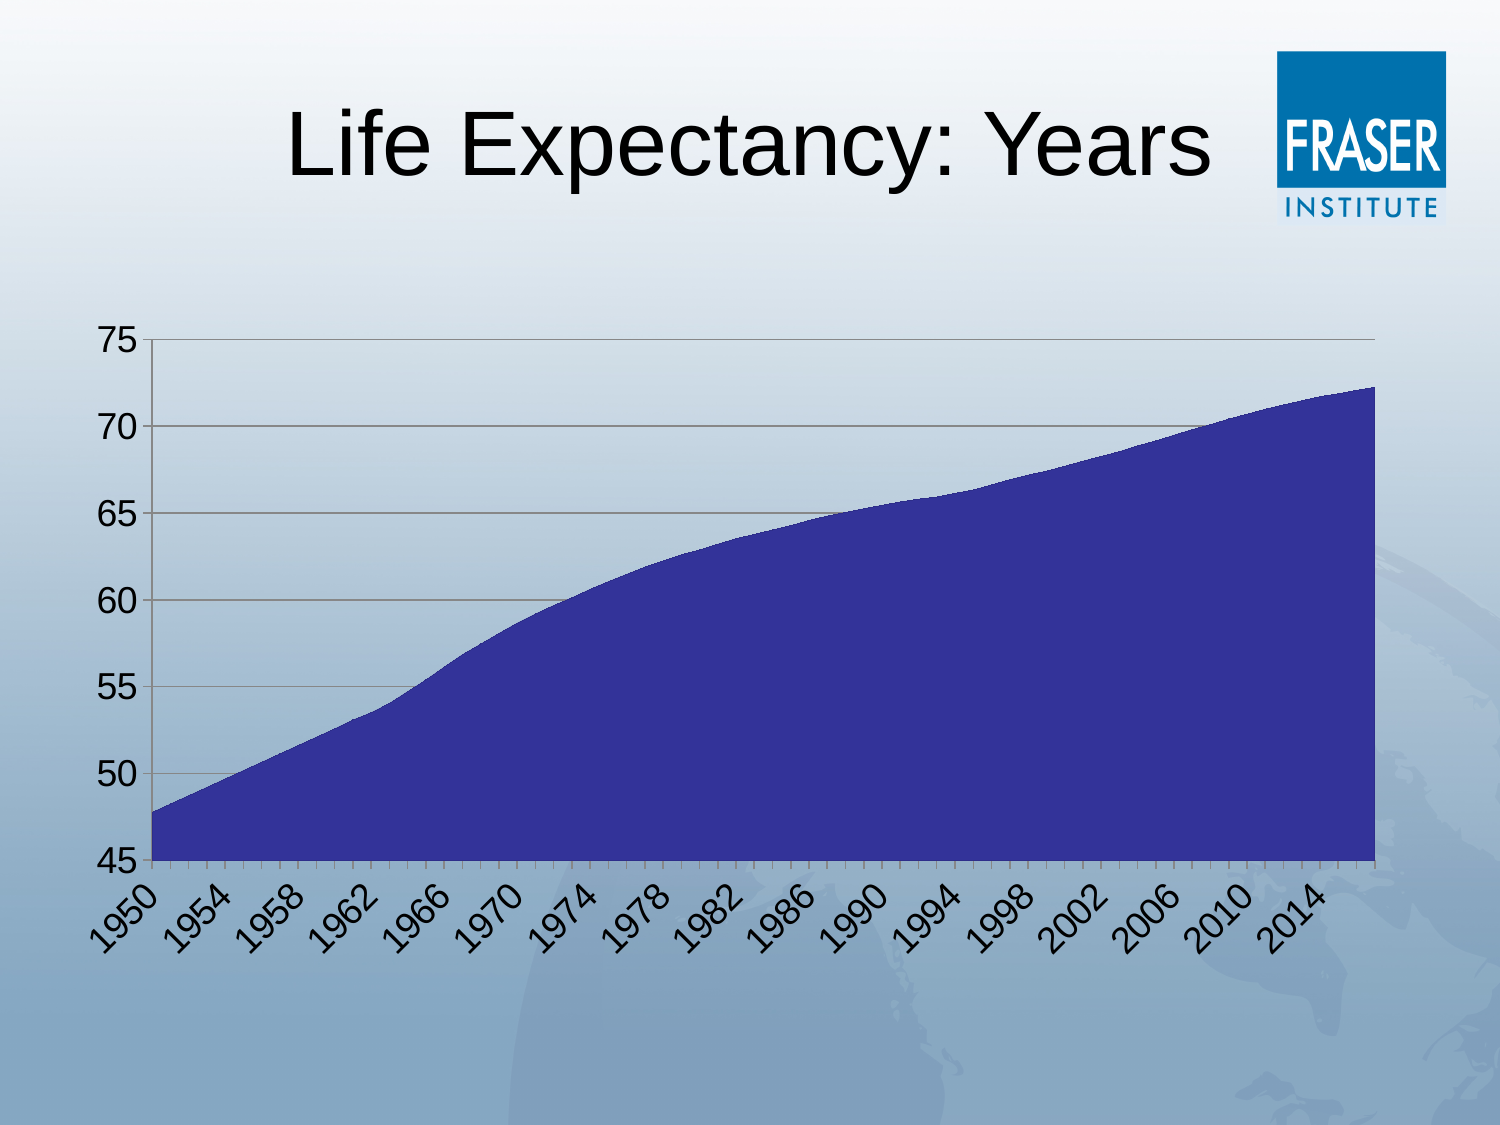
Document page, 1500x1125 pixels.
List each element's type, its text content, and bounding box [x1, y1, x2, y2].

picture [0, 0, 1500, 1125]
title Life Expectancy: Years [75, 45, 1425, 233]
chart [74, 262, 1426, 1006]
